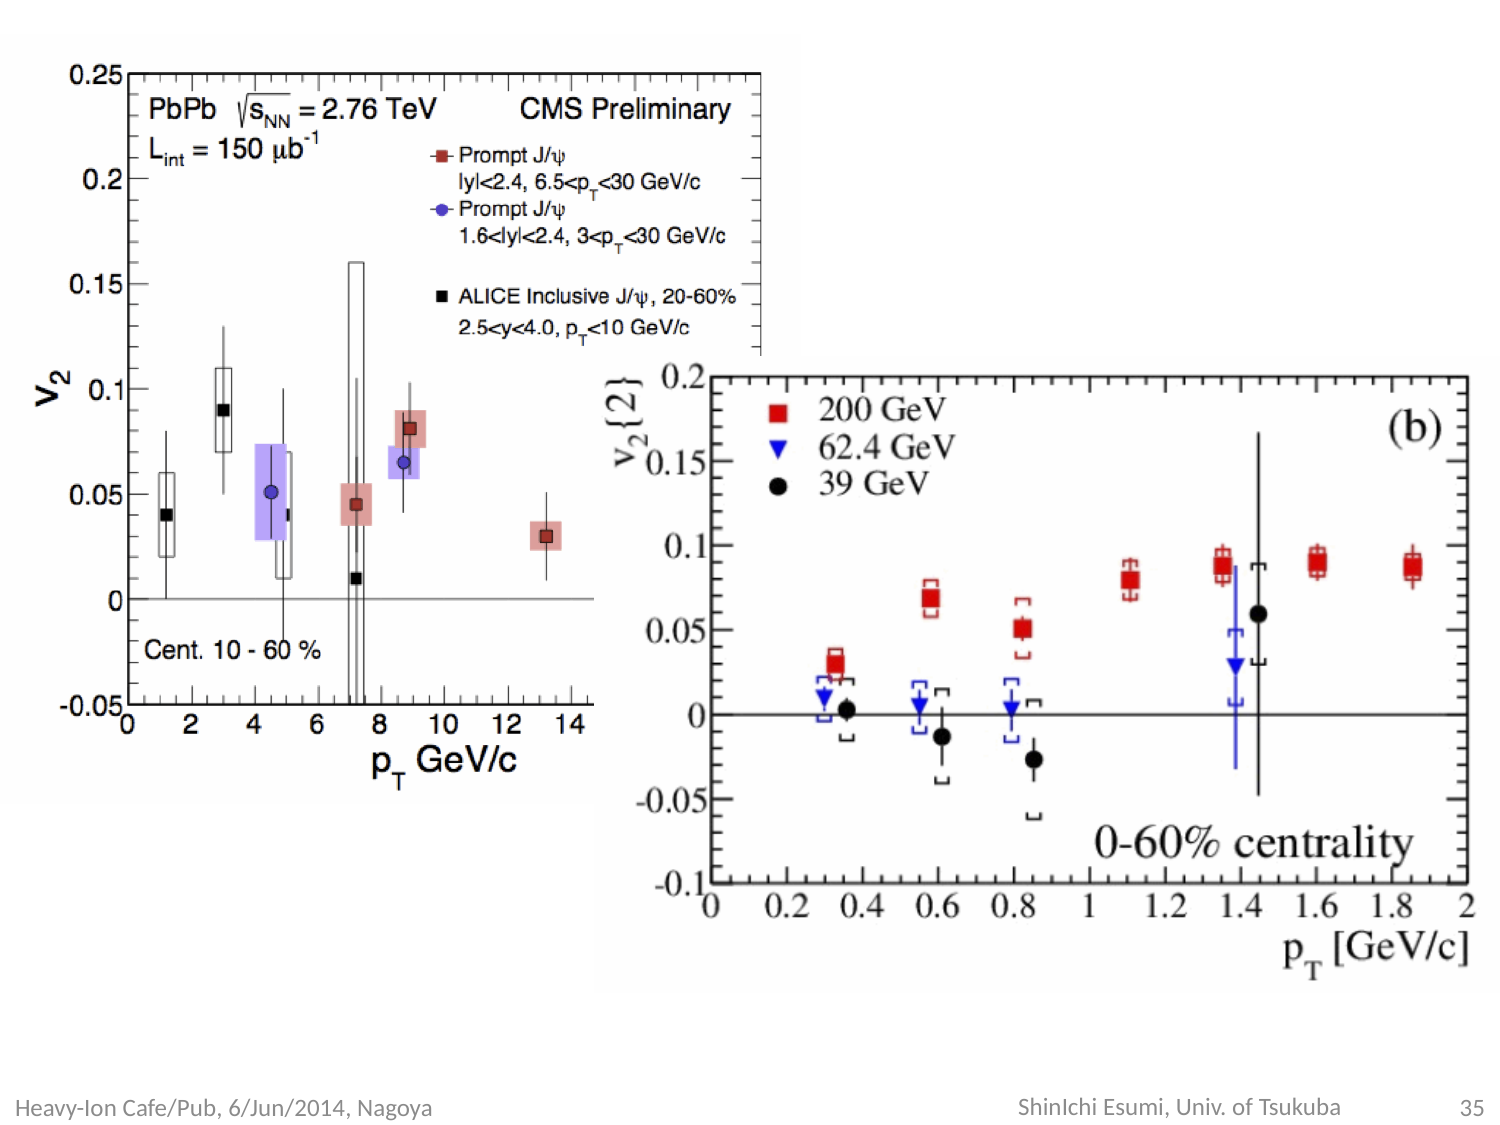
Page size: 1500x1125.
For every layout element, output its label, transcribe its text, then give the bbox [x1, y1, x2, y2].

footer ShinIchi Esumi, Univ. of Tsukuba [966, 1086, 1393, 1125]
slide_number Heavy-Ion Cafe/Pub, 6/Jun/2014, Nagoya [0, 1087, 472, 1125]
slide_number 35 [1393, 1086, 1500, 1125]
picture [0, 34, 1500, 993]
